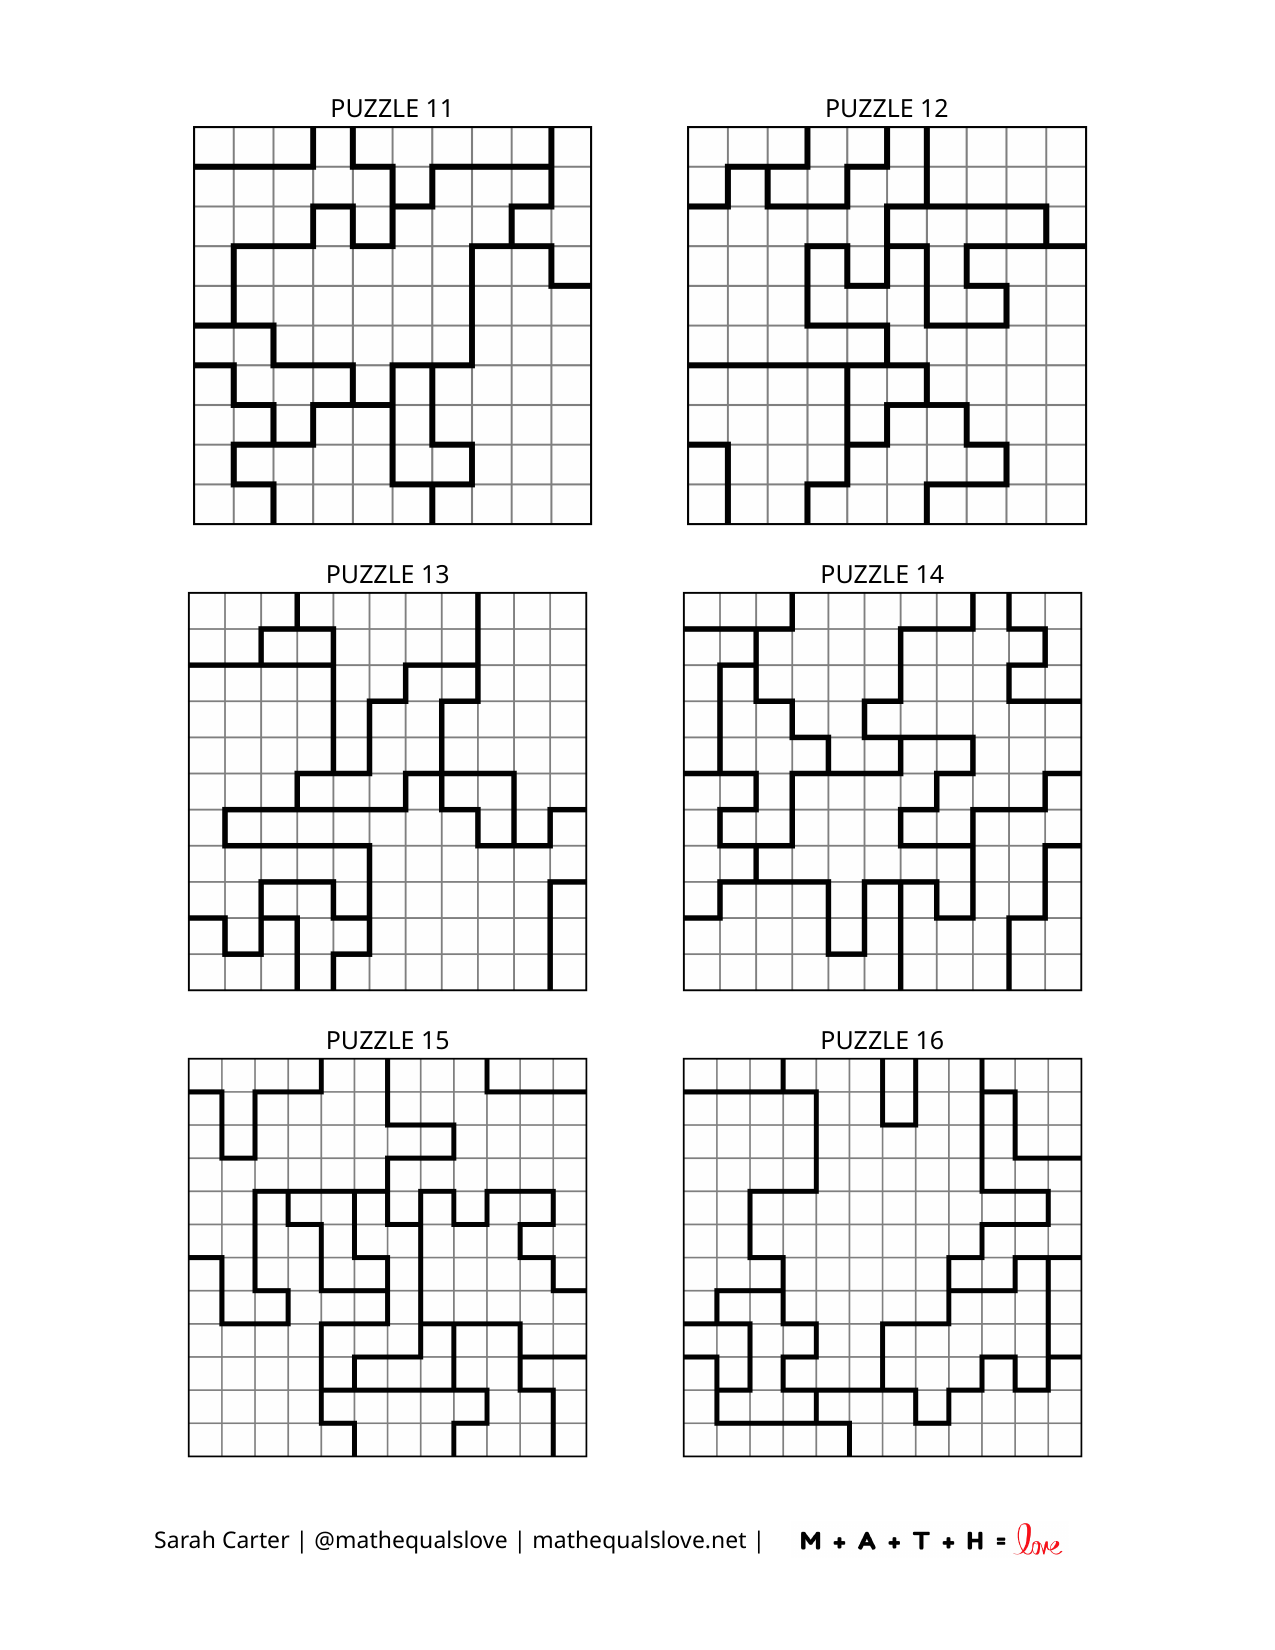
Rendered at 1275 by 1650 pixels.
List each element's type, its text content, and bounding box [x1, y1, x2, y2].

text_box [187, 91, 1088, 1459]
picture [791, 1520, 1069, 1559]
text_box Sarah Carter | @mathequalslove | mathequalslove.net | [139, 1518, 851, 1561]
